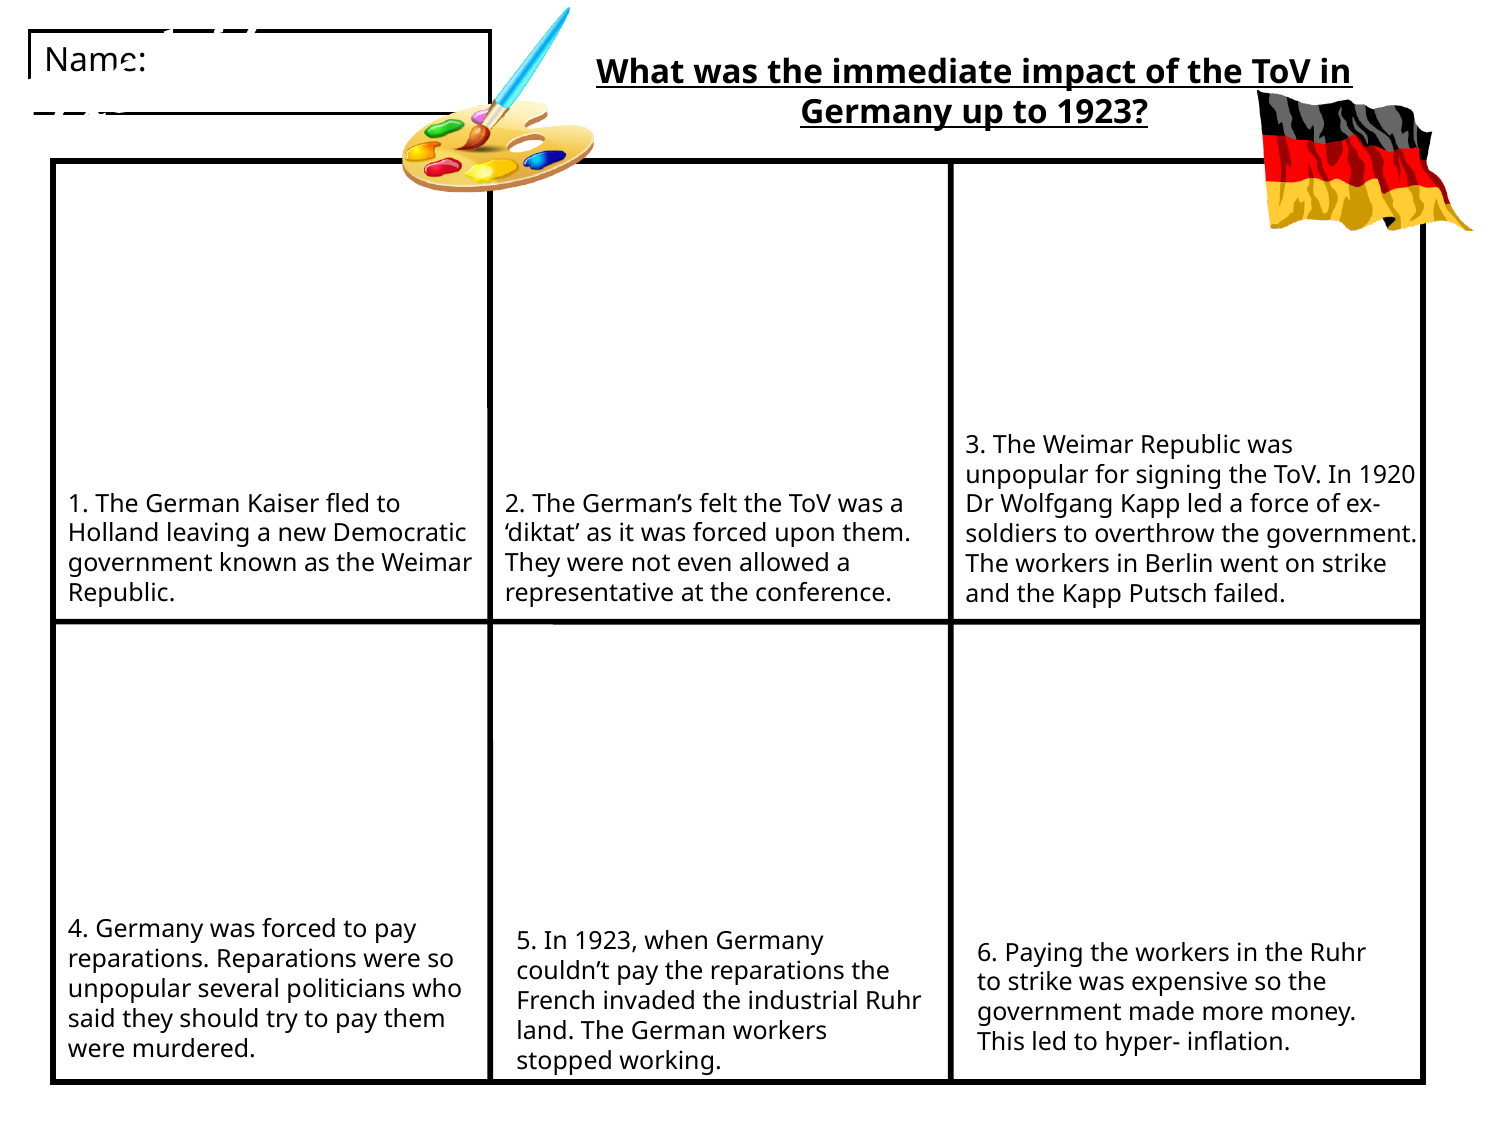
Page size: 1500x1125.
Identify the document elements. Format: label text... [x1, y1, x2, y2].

text_box [951, 622, 1424, 1083]
picture [395, 6, 598, 210]
text_box [951, 160, 1424, 420]
text_box [491, 622, 950, 1083]
text_box [491, 160, 950, 621]
text_box 5. In 1923, when Germany couldn’t pay the reparations the French invaded the industrial Ruhr land. The German workers stopped working. [501, 916, 939, 1082]
text_box 2. The German’s felt the ToV was a ‘diktat’ as it was forced upon them. They were not even allowed a representative at the conference. [490, 479, 939, 615]
text_box [951, 616, 1424, 621]
text_box [53, 1070, 490, 1083]
text_box [53, 622, 490, 904]
text_box 6. Paying the workers in the Ruhr to strike was expensive so the government made more money. This led to hyper- inflation. [962, 928, 1400, 1064]
text_box 4. Germany was forced to pay reparations. Reparations were so unpopular several politicians who said they should try to pay them were murdered. [53, 904, 502, 1070]
text_box [29, 30, 390, 114]
picture [1257, 89, 1475, 231]
text_box What was the immediate impact of the ToV in Germany up to 1923? [601, 42, 1436, 138]
text_box [53, 160, 490, 479]
text_box 3. The Weimar Republic was unpopular for signing the ToV. In 1920 Dr Wolfgang Kapp led a force of ex- soldiers to overthrow the government. The workers in Berlin went on strike and the Kapp Putsch failed. [950, 420, 1436, 616]
text_box 1. The German Kaiser fled to Holland leaving a new Democratic government known as the Weimar Republic. [53, 479, 490, 615]
text_box [53, 615, 490, 621]
